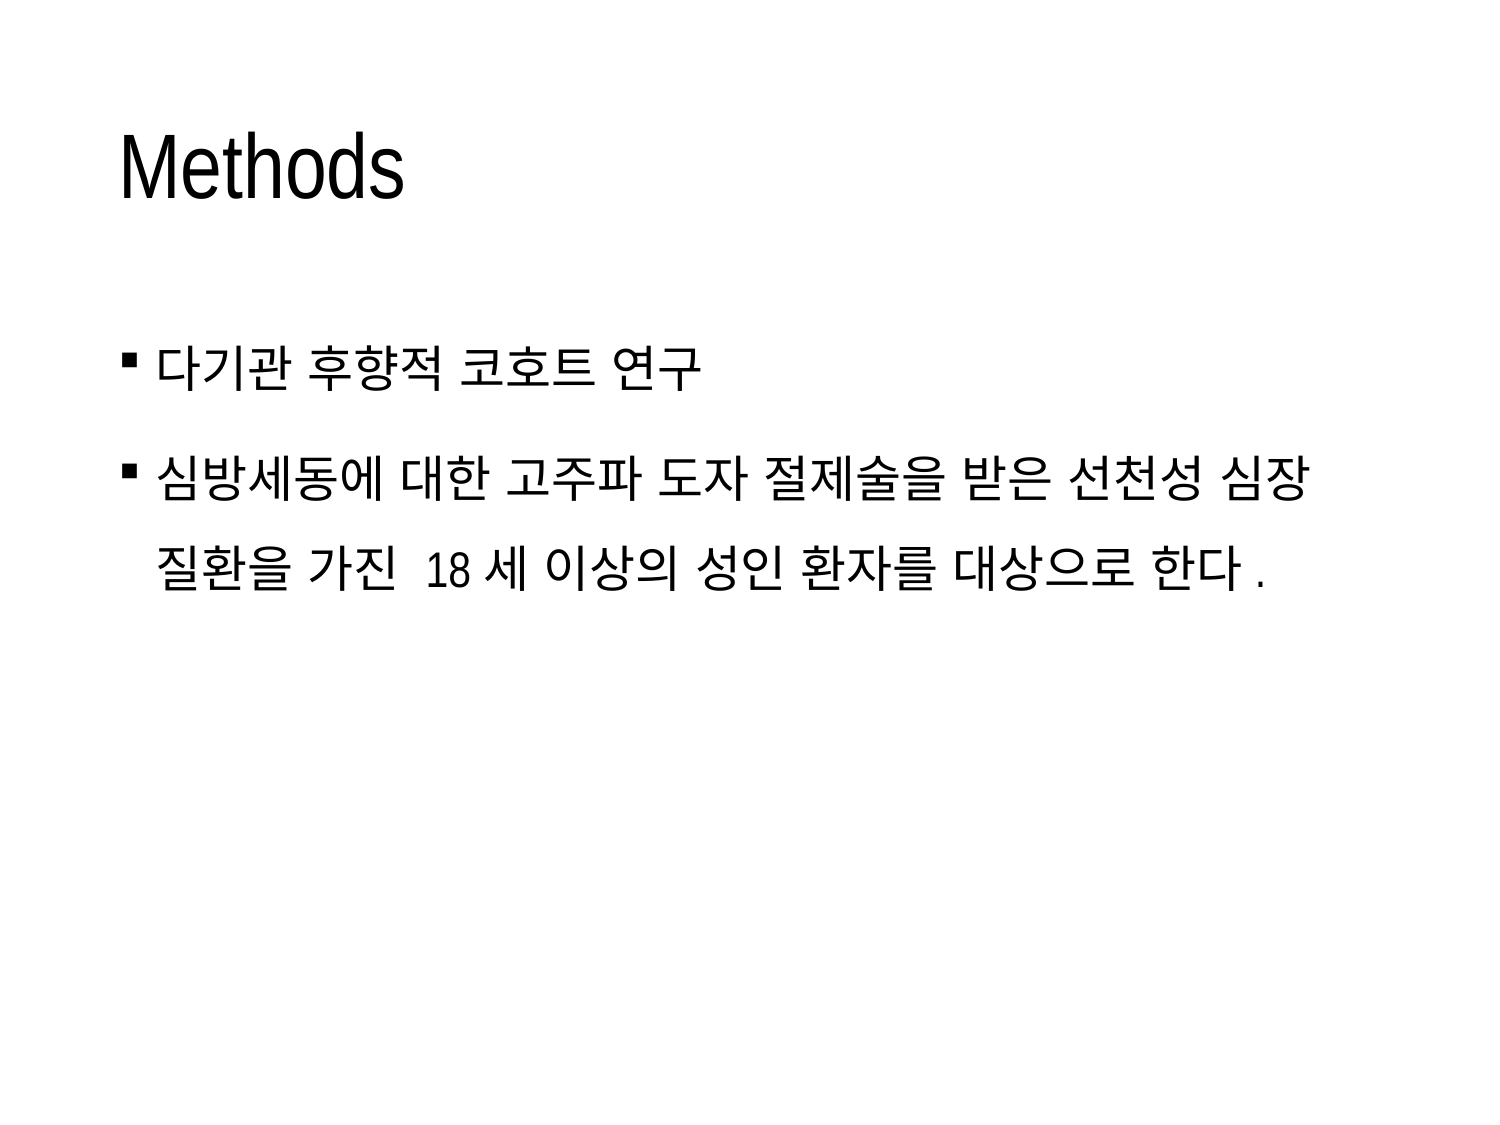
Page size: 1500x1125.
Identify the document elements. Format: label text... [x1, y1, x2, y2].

list 다기관 후향적 코호트 연구 심방세동에 대한 고주파 도자 절제술을 받은 선천성 심장 질환을 가진 18세 이상의 성인 환자를 대상으로 한다. [103, 299, 1397, 1014]
title Methods [103, 59, 1397, 278]
